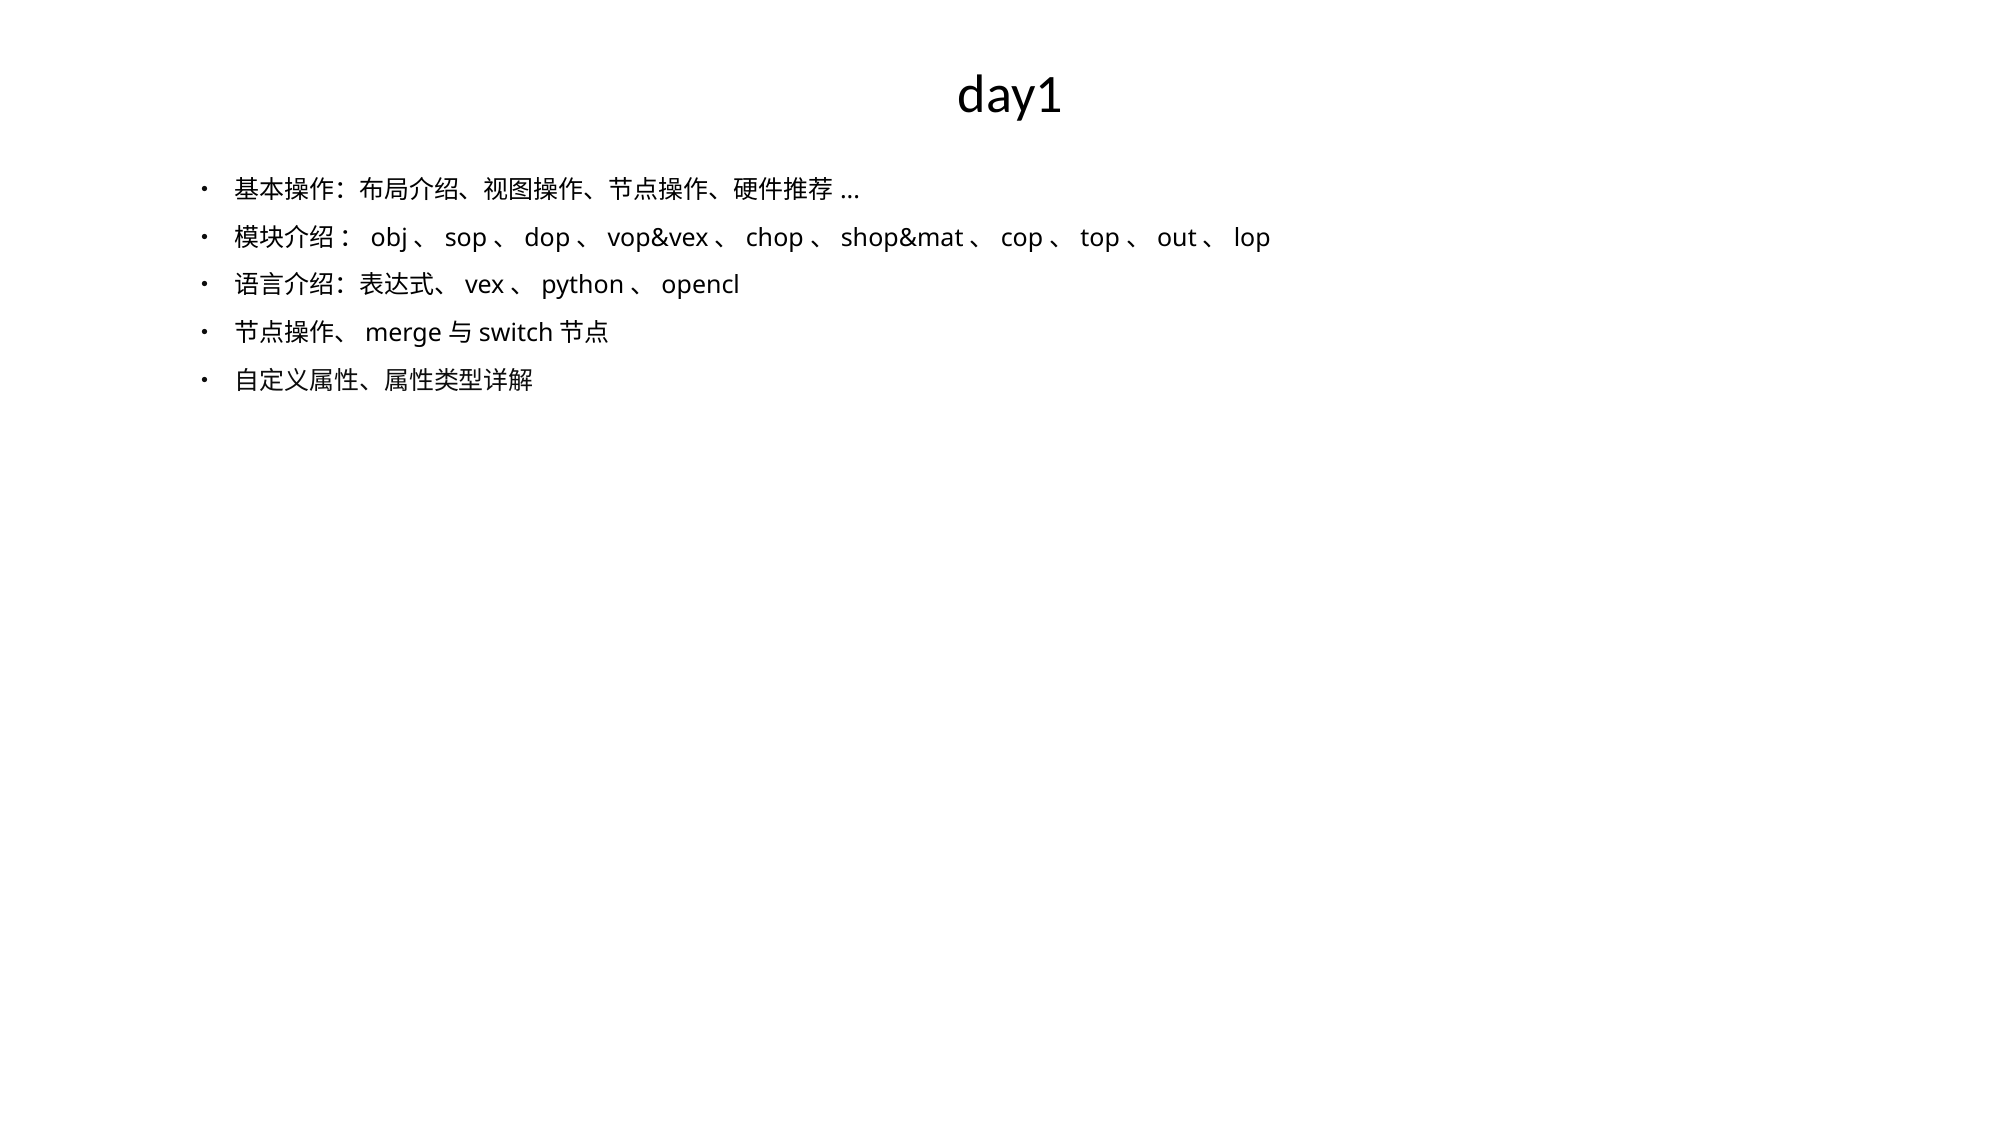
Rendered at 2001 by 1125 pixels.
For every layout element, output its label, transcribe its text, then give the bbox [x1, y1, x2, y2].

subtitle • 基本操作：布局介绍、视图操作、节点操作、硬件推荐... • 模块介绍 ：obj、sop、dop、vop&vex、chop、shop&mat、cop、top、out、lop • 语言介绍：表达式、vex、python、opencl • 节点操作、merge与switch节点 • 自定义属性、属性类型详解 [176, 168, 1815, 944]
title day1 [711, 29, 1309, 132]
